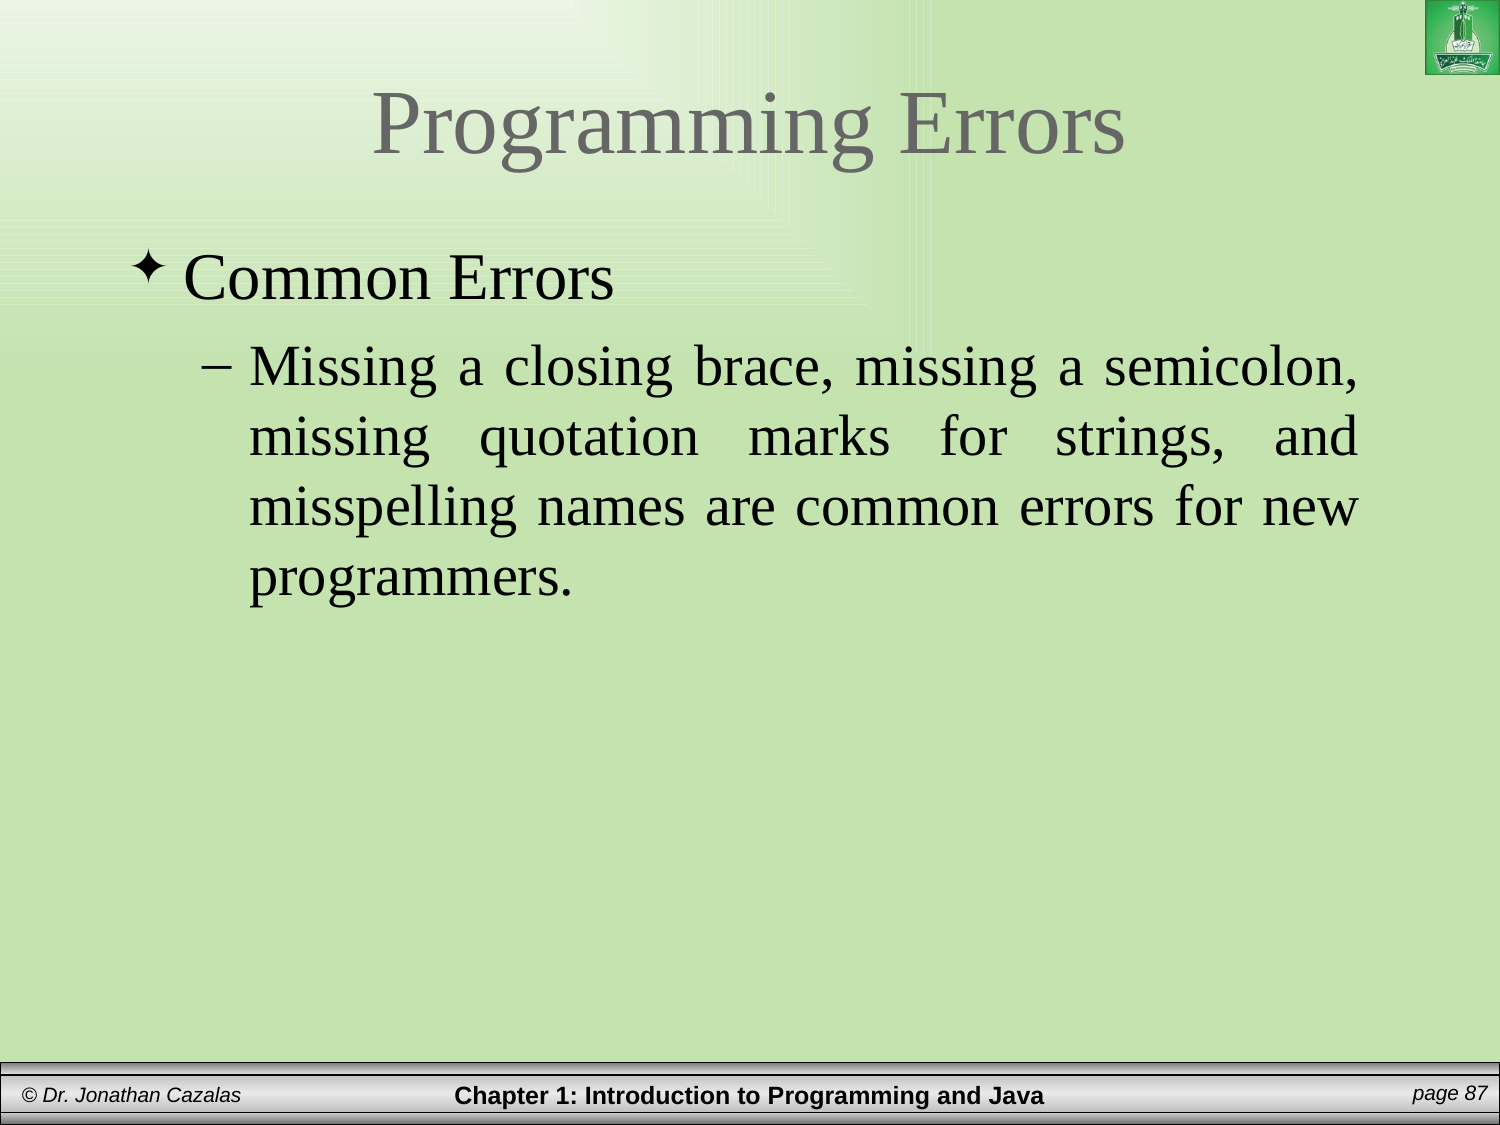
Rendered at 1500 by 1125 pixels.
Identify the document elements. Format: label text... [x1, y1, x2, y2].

text_box Programming Errors [112, 0, 1388, 235]
picture [1425, 0, 1500, 75]
text_box Common Errors Missing a closing brace, missing a semicolon, missing quotation marks for strings, and misspelling names are common errors for new programmers. [112, 224, 1375, 900]
